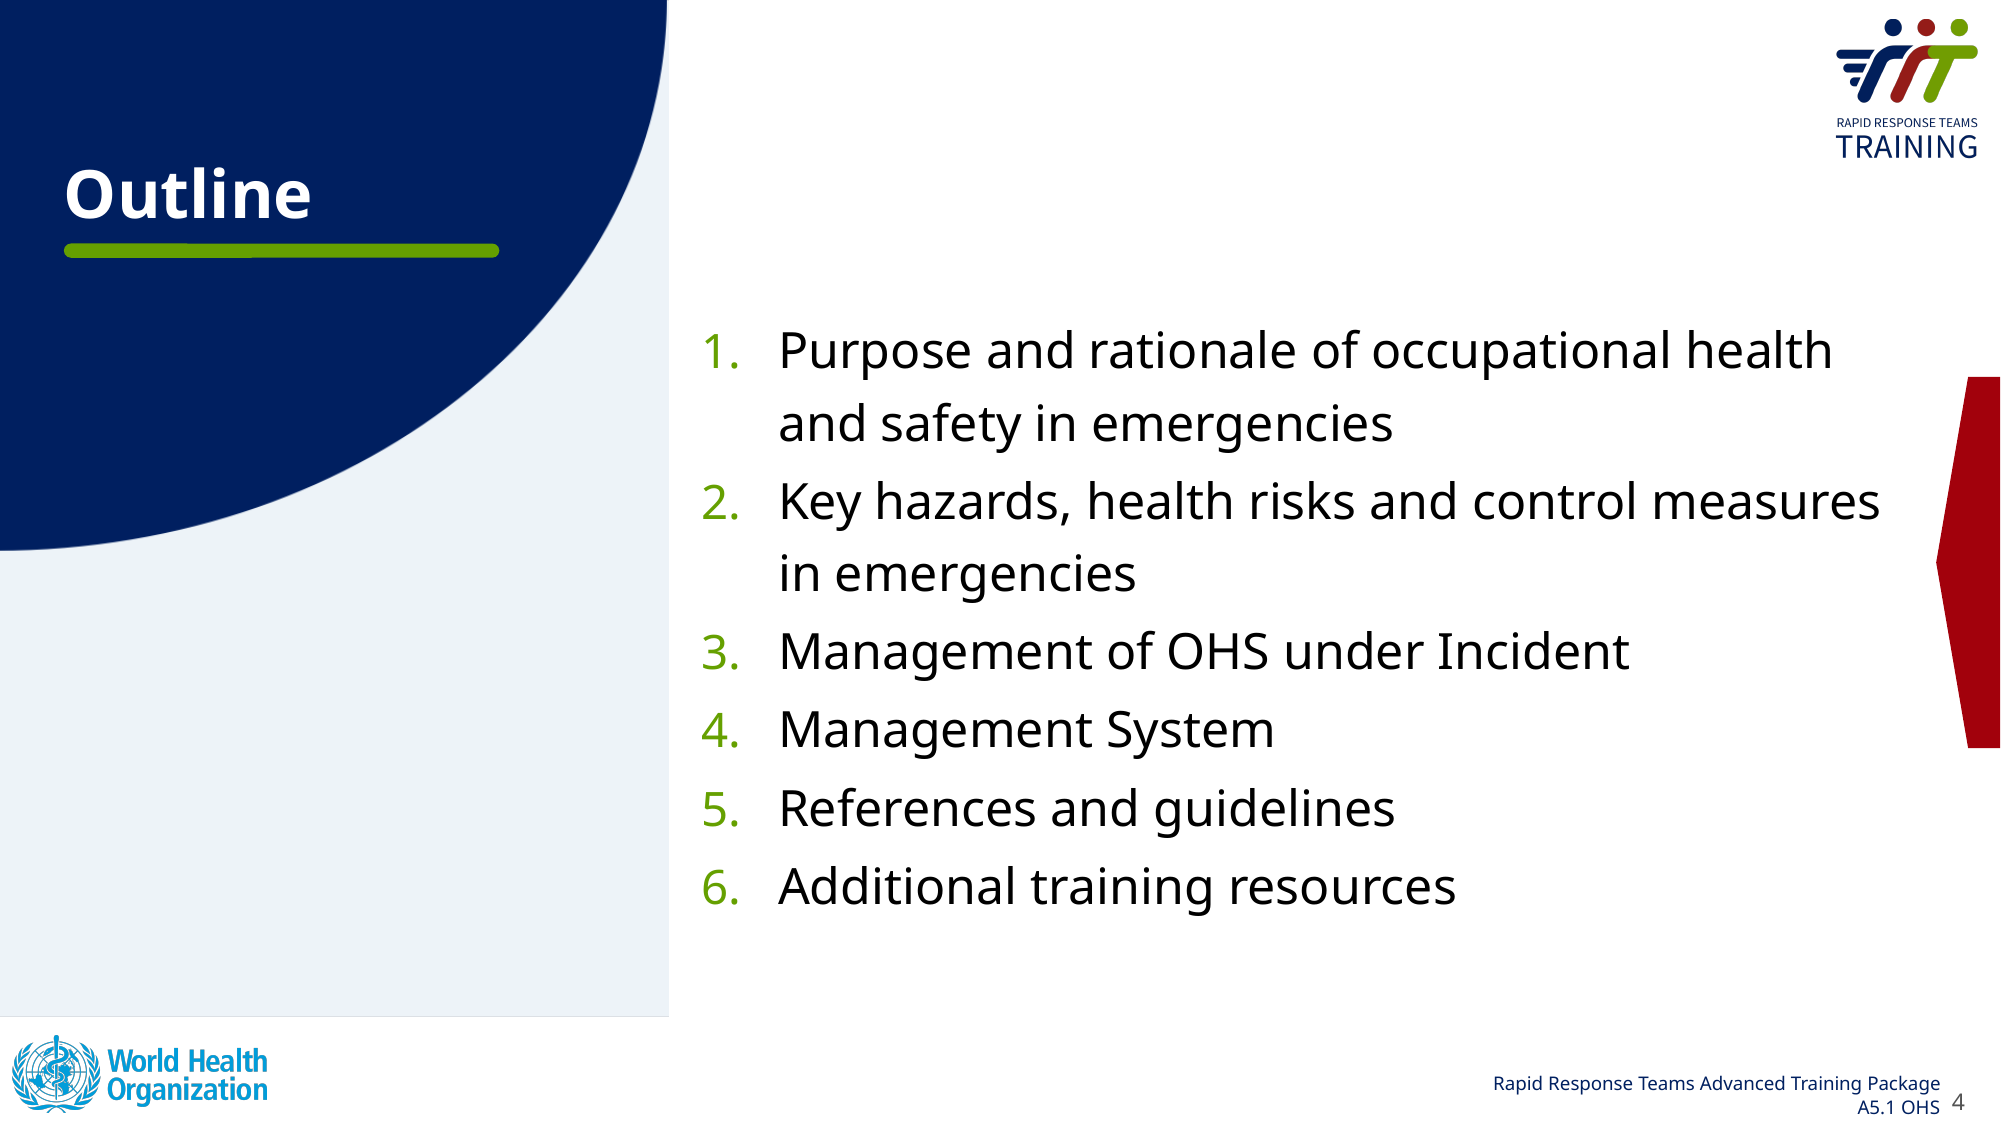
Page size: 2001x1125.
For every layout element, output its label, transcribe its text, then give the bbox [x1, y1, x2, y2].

picture [0, 0, 669, 1018]
picture [1835, 19, 1978, 167]
list Purpose and rationale of occupational health and safety in emergencies Key hazards, health risks and control measures in emergencies Management of OHS under Incident Management System References and guidelines Additional training resources [700, 306, 1937, 1049]
picture [12, 1083, 48, 1113]
picture [58, 1050, 64, 1058]
picture [12, 1035, 267, 1113]
slide_number 4 [1882, 1049, 1916, 1092]
title Outline [63, 160, 600, 479]
